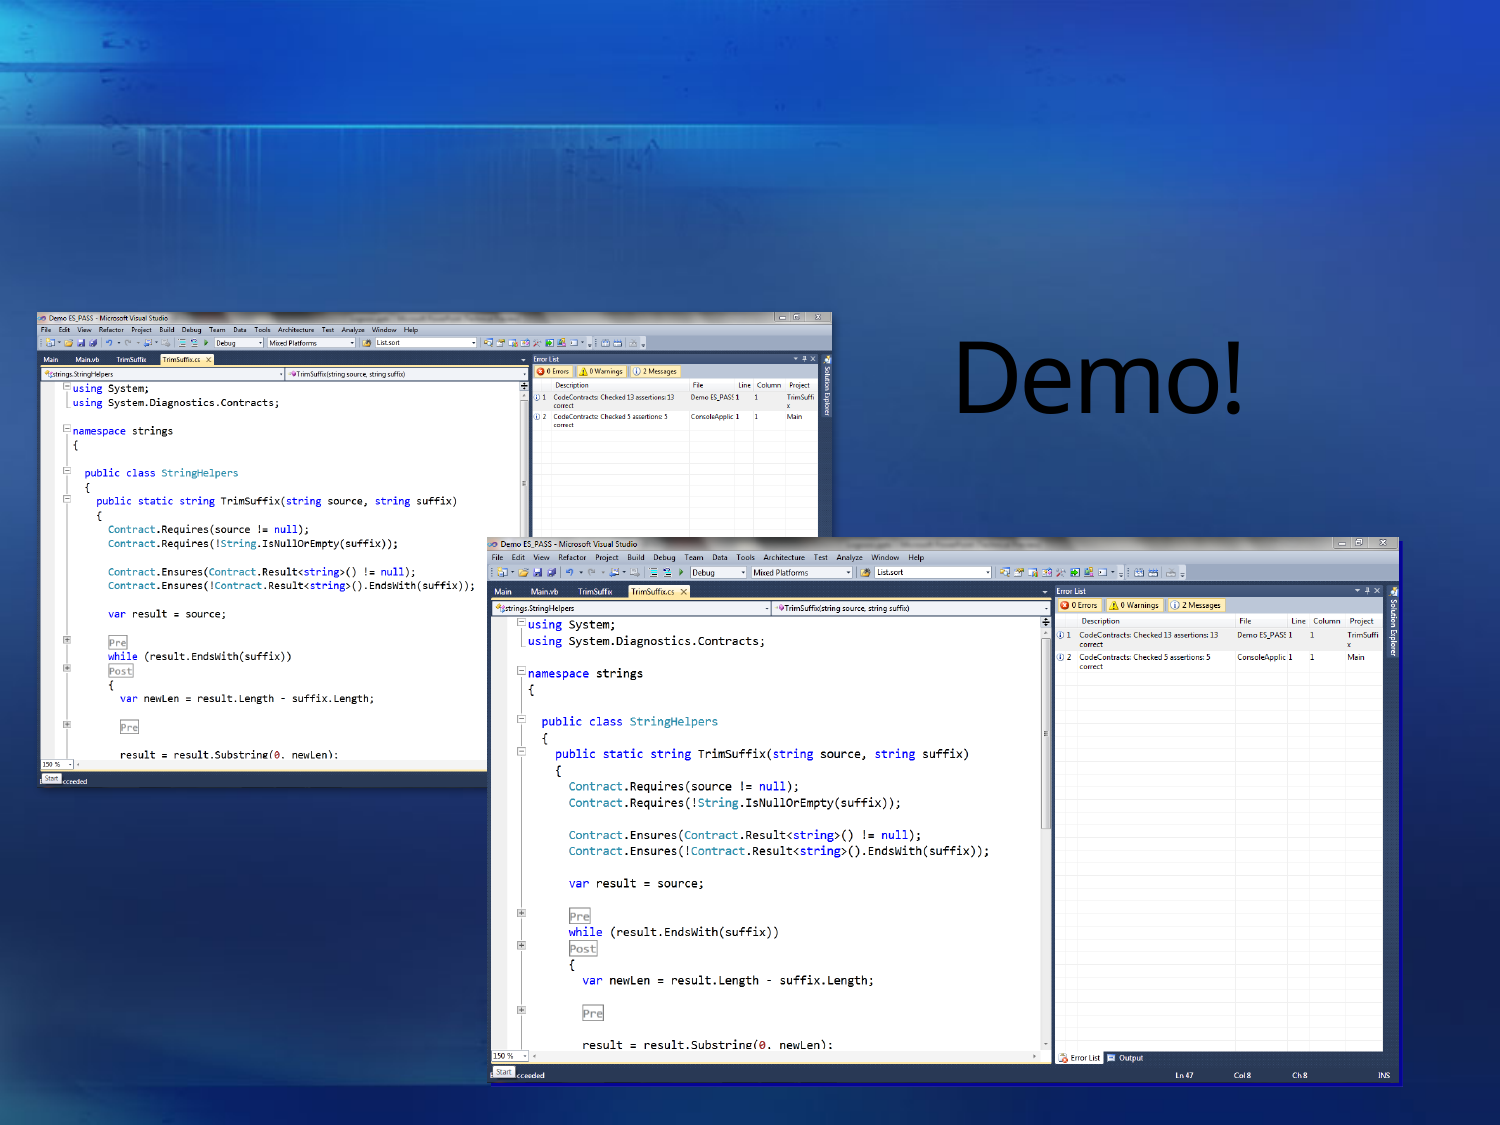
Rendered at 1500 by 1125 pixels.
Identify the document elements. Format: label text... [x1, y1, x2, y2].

title Demo! [950, 326, 1325, 450]
picture [0, 0, 1500, 1125]
